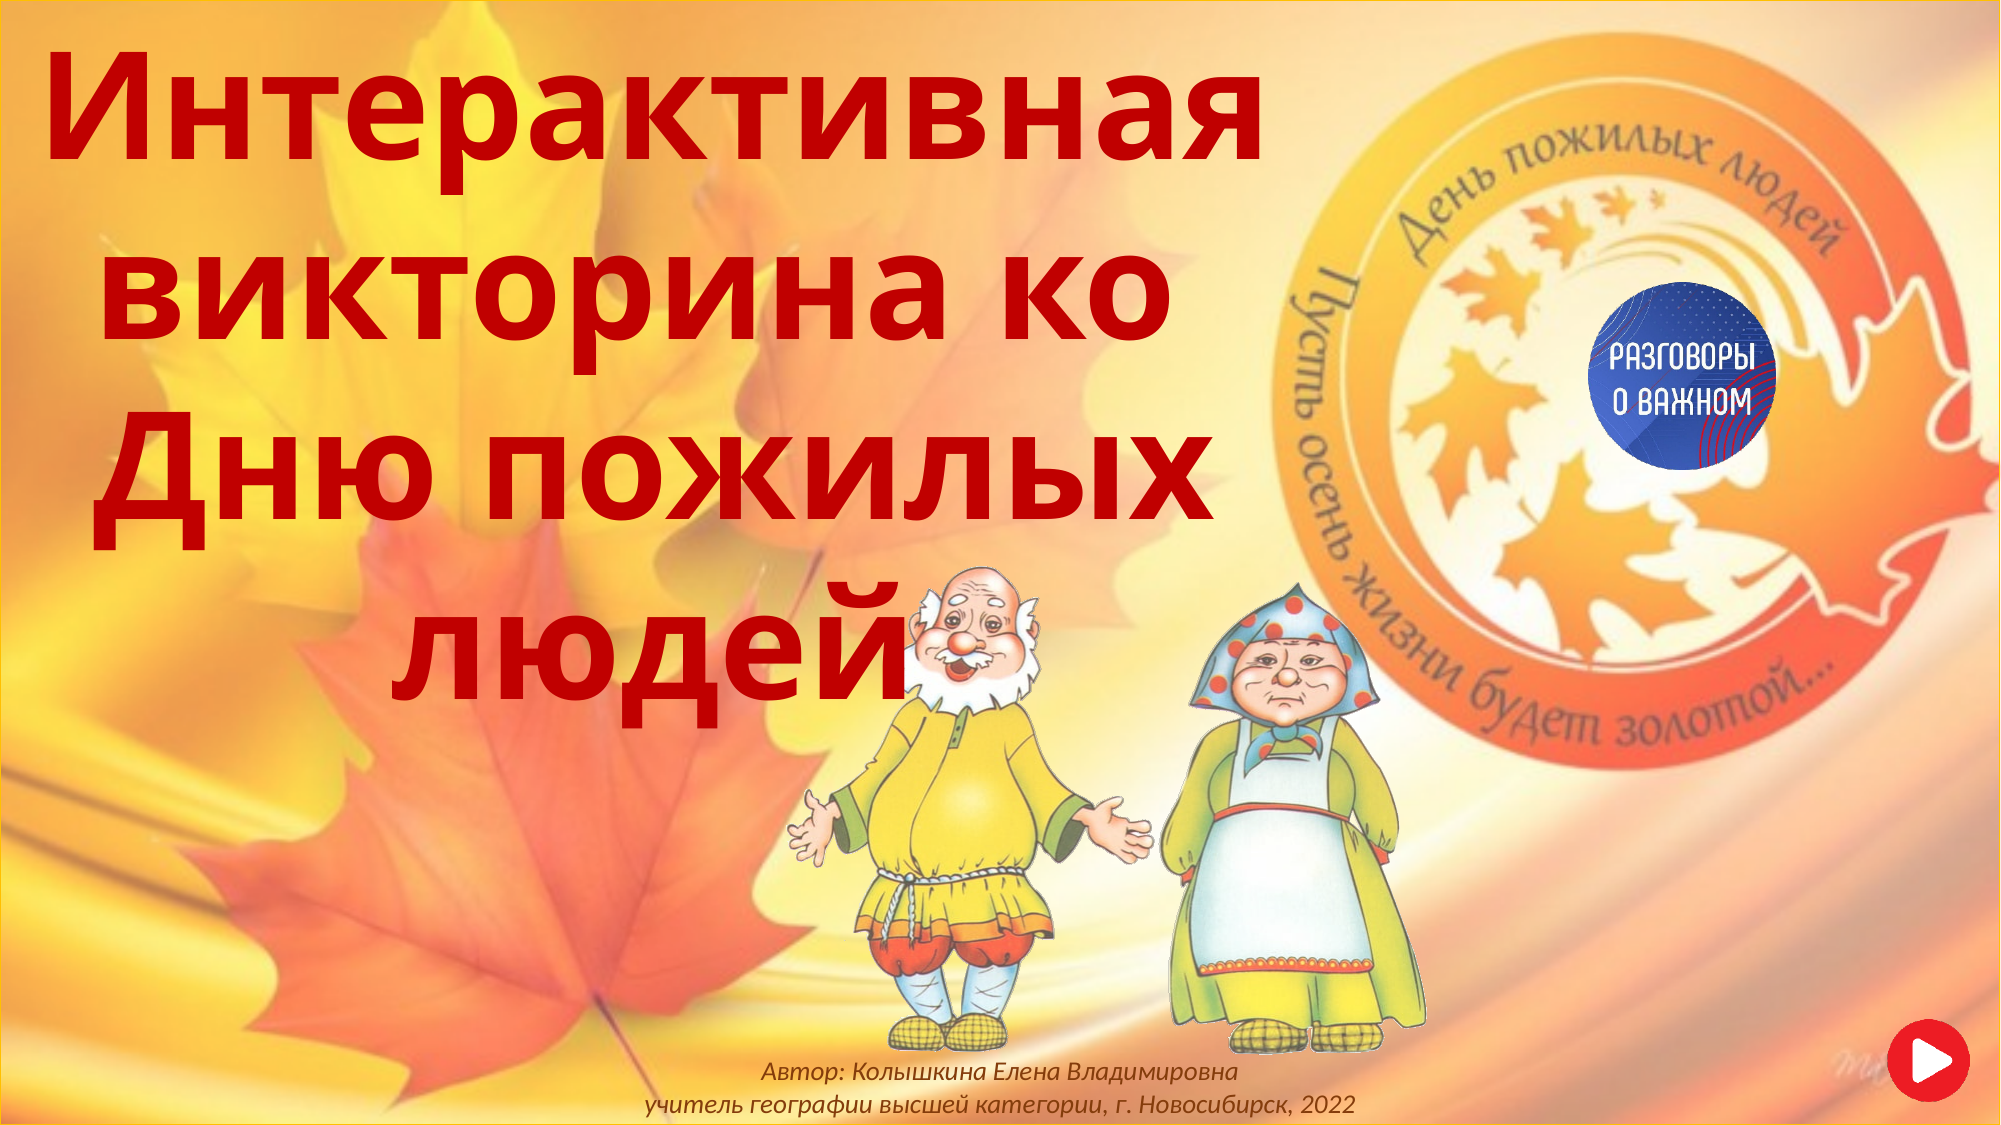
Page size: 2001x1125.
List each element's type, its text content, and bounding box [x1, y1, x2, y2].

text_box [0, 0, 2000, 1125]
text_box Интерактивная викторина ко Дню пожилых людей [0, 2, 1310, 737]
picture [1885, 1015, 1974, 1105]
text_box Автор: Колышкина Елена Владимировна учитель географии высшей категории, г. Новосибирск, 2022 [619, 1046, 1381, 1125]
picture [1588, 282, 1776, 470]
picture [786, 557, 1427, 1063]
